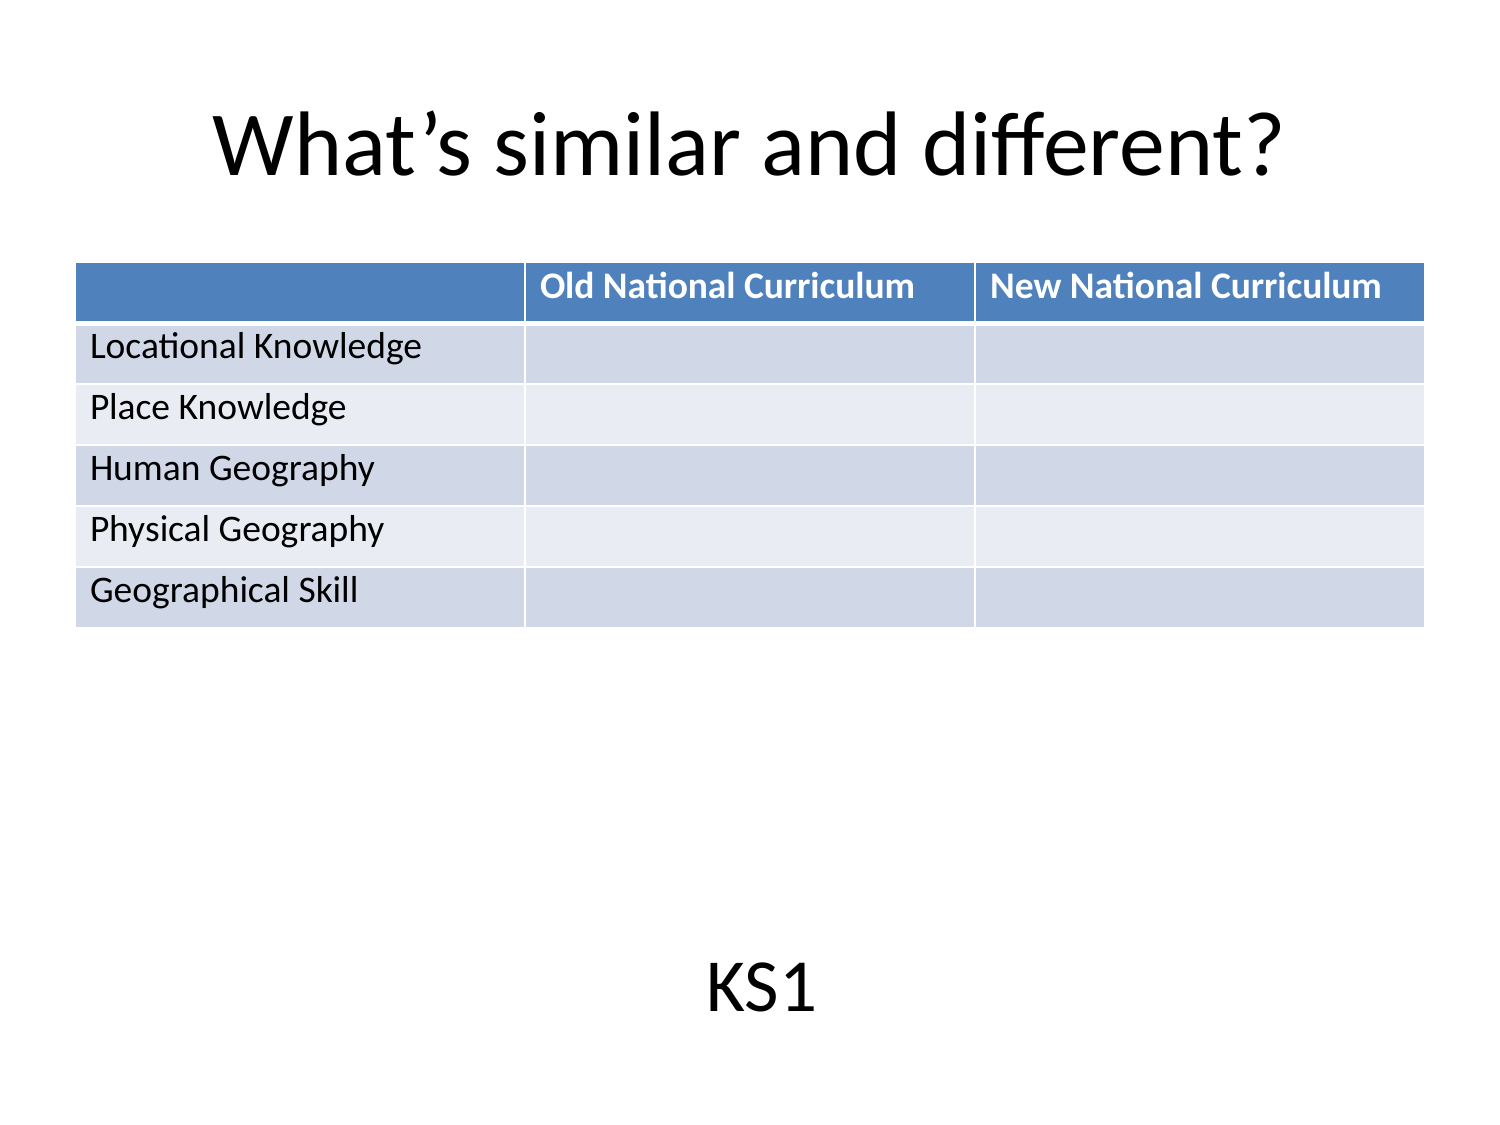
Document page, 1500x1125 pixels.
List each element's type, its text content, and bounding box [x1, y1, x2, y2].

table_cell [976, 446, 1424, 505]
table_header [76, 263, 524, 321]
table_cell [526, 568, 974, 627]
table_cell Geographical Skill [76, 568, 524, 627]
table_cell [526, 326, 974, 383]
table_cell [976, 326, 1424, 383]
table_cell [976, 568, 1424, 627]
table_cell Human Geography [76, 446, 524, 505]
table_header Old National Curriculum [526, 263, 974, 321]
table_cell Physical Geography [76, 507, 524, 566]
table_cell Locational Knowledge [76, 326, 524, 383]
table_header New National Curriculum [976, 263, 1424, 321]
text_box KS1 [112, 928, 1412, 1034]
table_cell [976, 385, 1424, 444]
table_cell [526, 385, 974, 444]
table_cell Place Knowledge [76, 385, 524, 444]
table_cell [526, 446, 974, 505]
table_cell [526, 507, 974, 566]
table_cell [976, 507, 1424, 566]
title What’s similar and different? [75, 45, 1425, 233]
